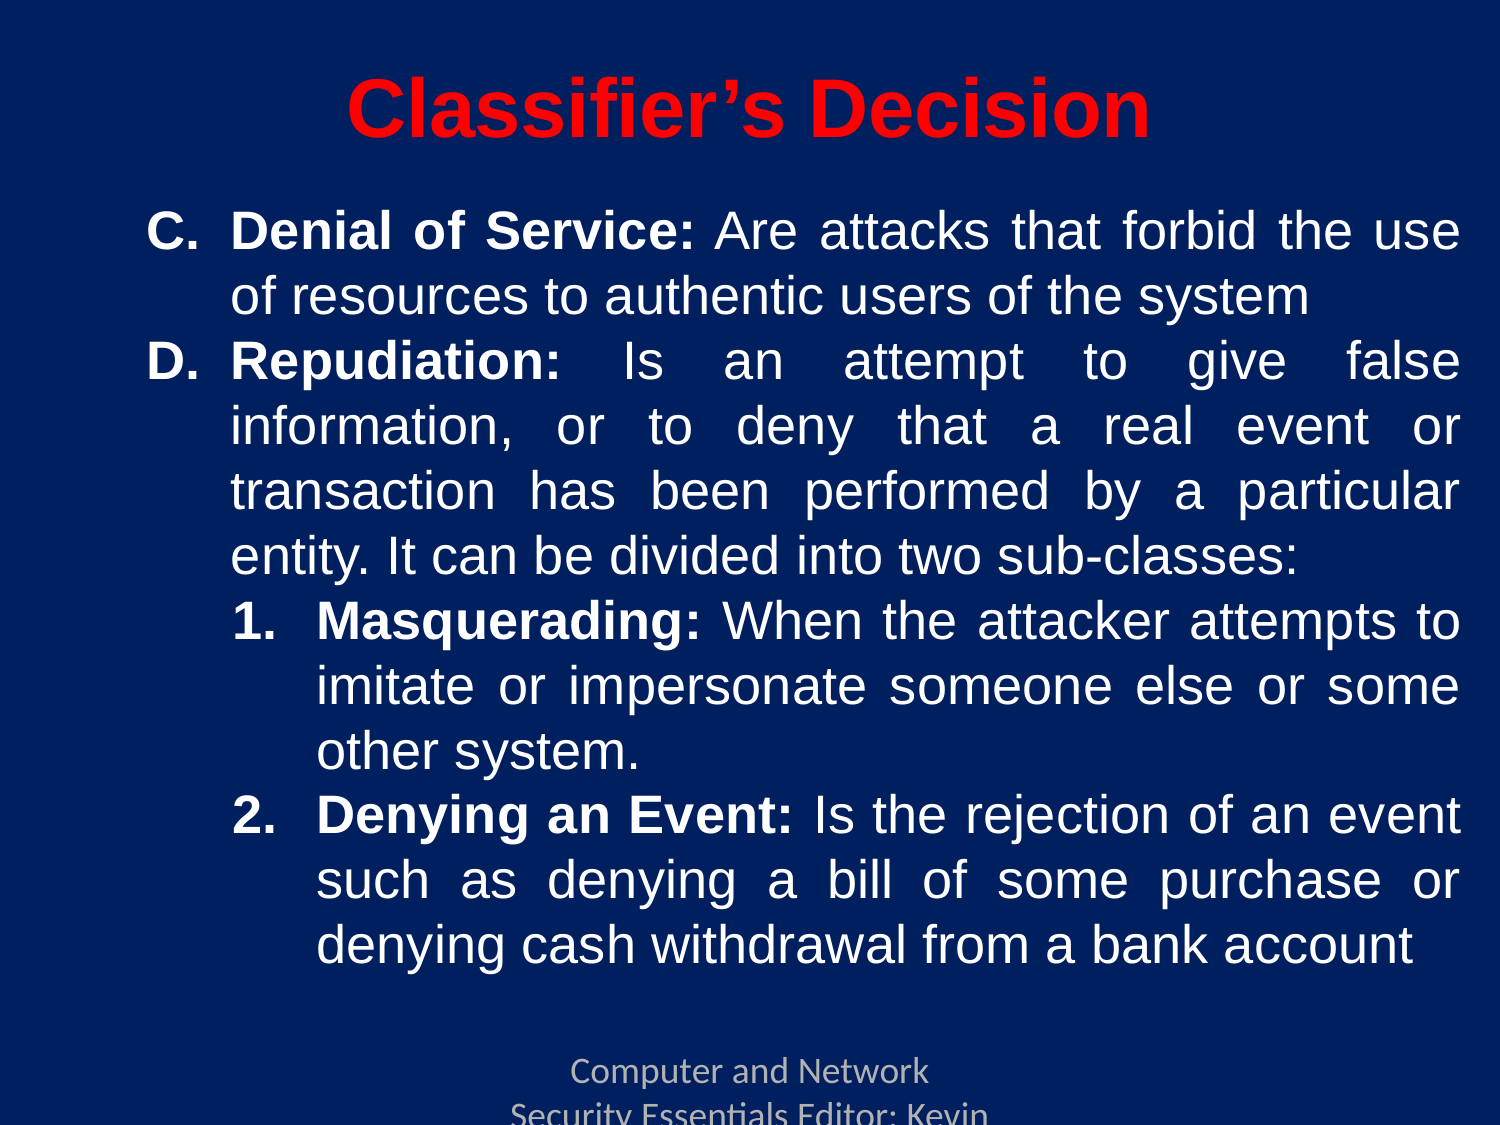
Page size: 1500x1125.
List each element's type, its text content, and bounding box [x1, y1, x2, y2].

list Denial of Service: Are attacks that forbid the use of resources to authentic users of the system Repudiation: Is an attempt to give false information, or to deny that a real event or transaction has been performed by a particular entity. It can be divided into two sub-classes: Masquerading: When the attacker attempts to imitate or impersonate someone else or some other system. Denying an Event: Is the rejection of an event such as denying a bill of some purchase or denying cash withdrawal from a bank account [62, 195, 1463, 1049]
footer Computer and Network Security Essentials Editor: Kevin Daimi Associate Editors: Guillermo Francia, Levent Ertaul, Luis H. Encinas, Eman El-Sheikh Published by Springer [510, 1046, 990, 1103]
title Classifier’s Decision [44, 53, 1456, 155]
